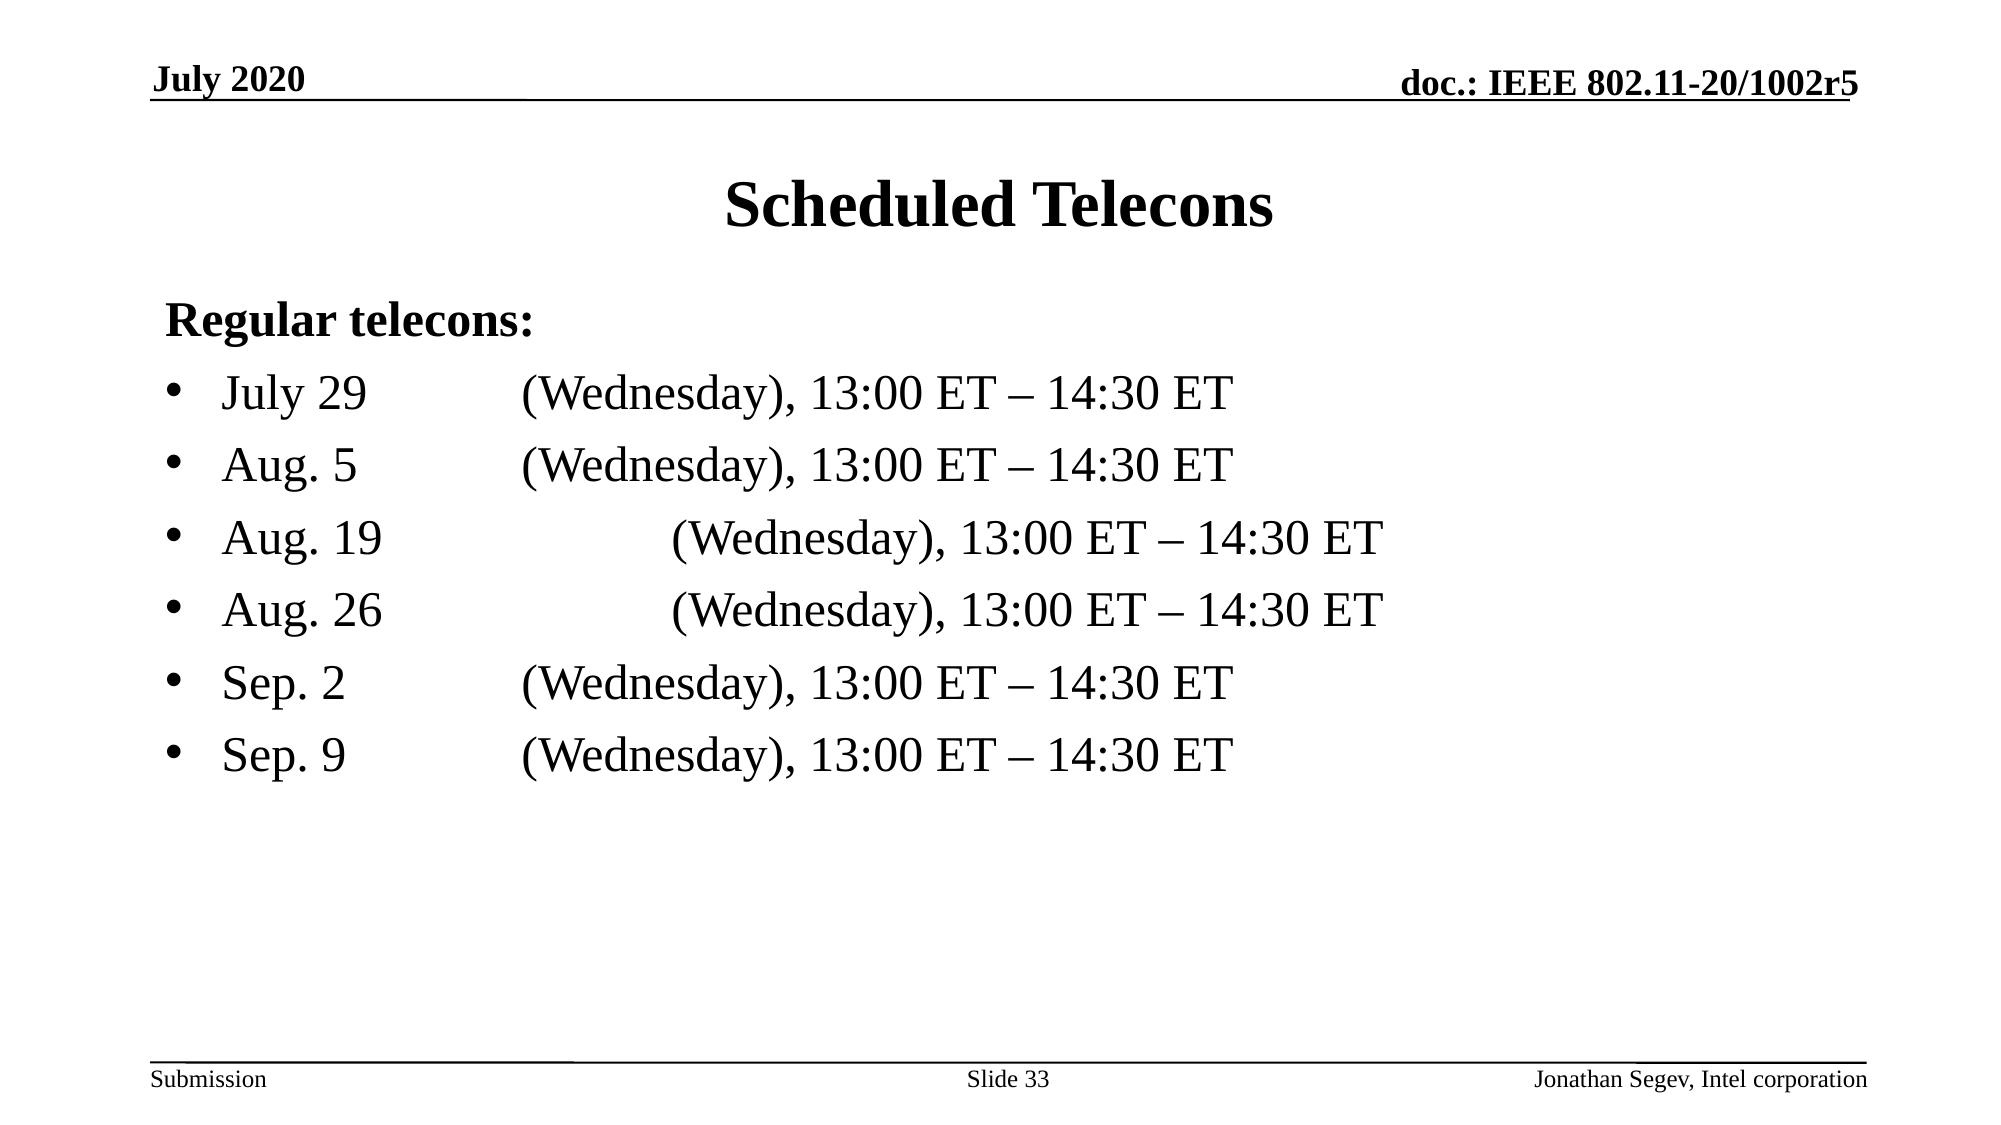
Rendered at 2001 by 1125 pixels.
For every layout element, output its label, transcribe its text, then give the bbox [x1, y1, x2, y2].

footer Jonathan Segev, Intel corporation [1171, 1061, 1869, 1093]
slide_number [152, 54, 563, 100]
title Scheduled Telecons [149, 112, 1850, 278]
list Regular telecons: July 29 (Wednesday), 13:00 ET – 14:30 ET Aug. 5 (Wednesday), 13:00 ET – 14:30 ET Aug. 19 (Wednesday), 13:00 ET – 14:30 ET Aug. 26 (Wednesday), 13:00 ET – 14:30 ET Sep. 2 (Wednesday), 13:00 ET – 14:30 ET Sep. 9 (Wednesday), 13:00 ET – 14:30 ET [149, 278, 1850, 670]
slide_number Slide 33 [950, 1061, 1067, 1123]
